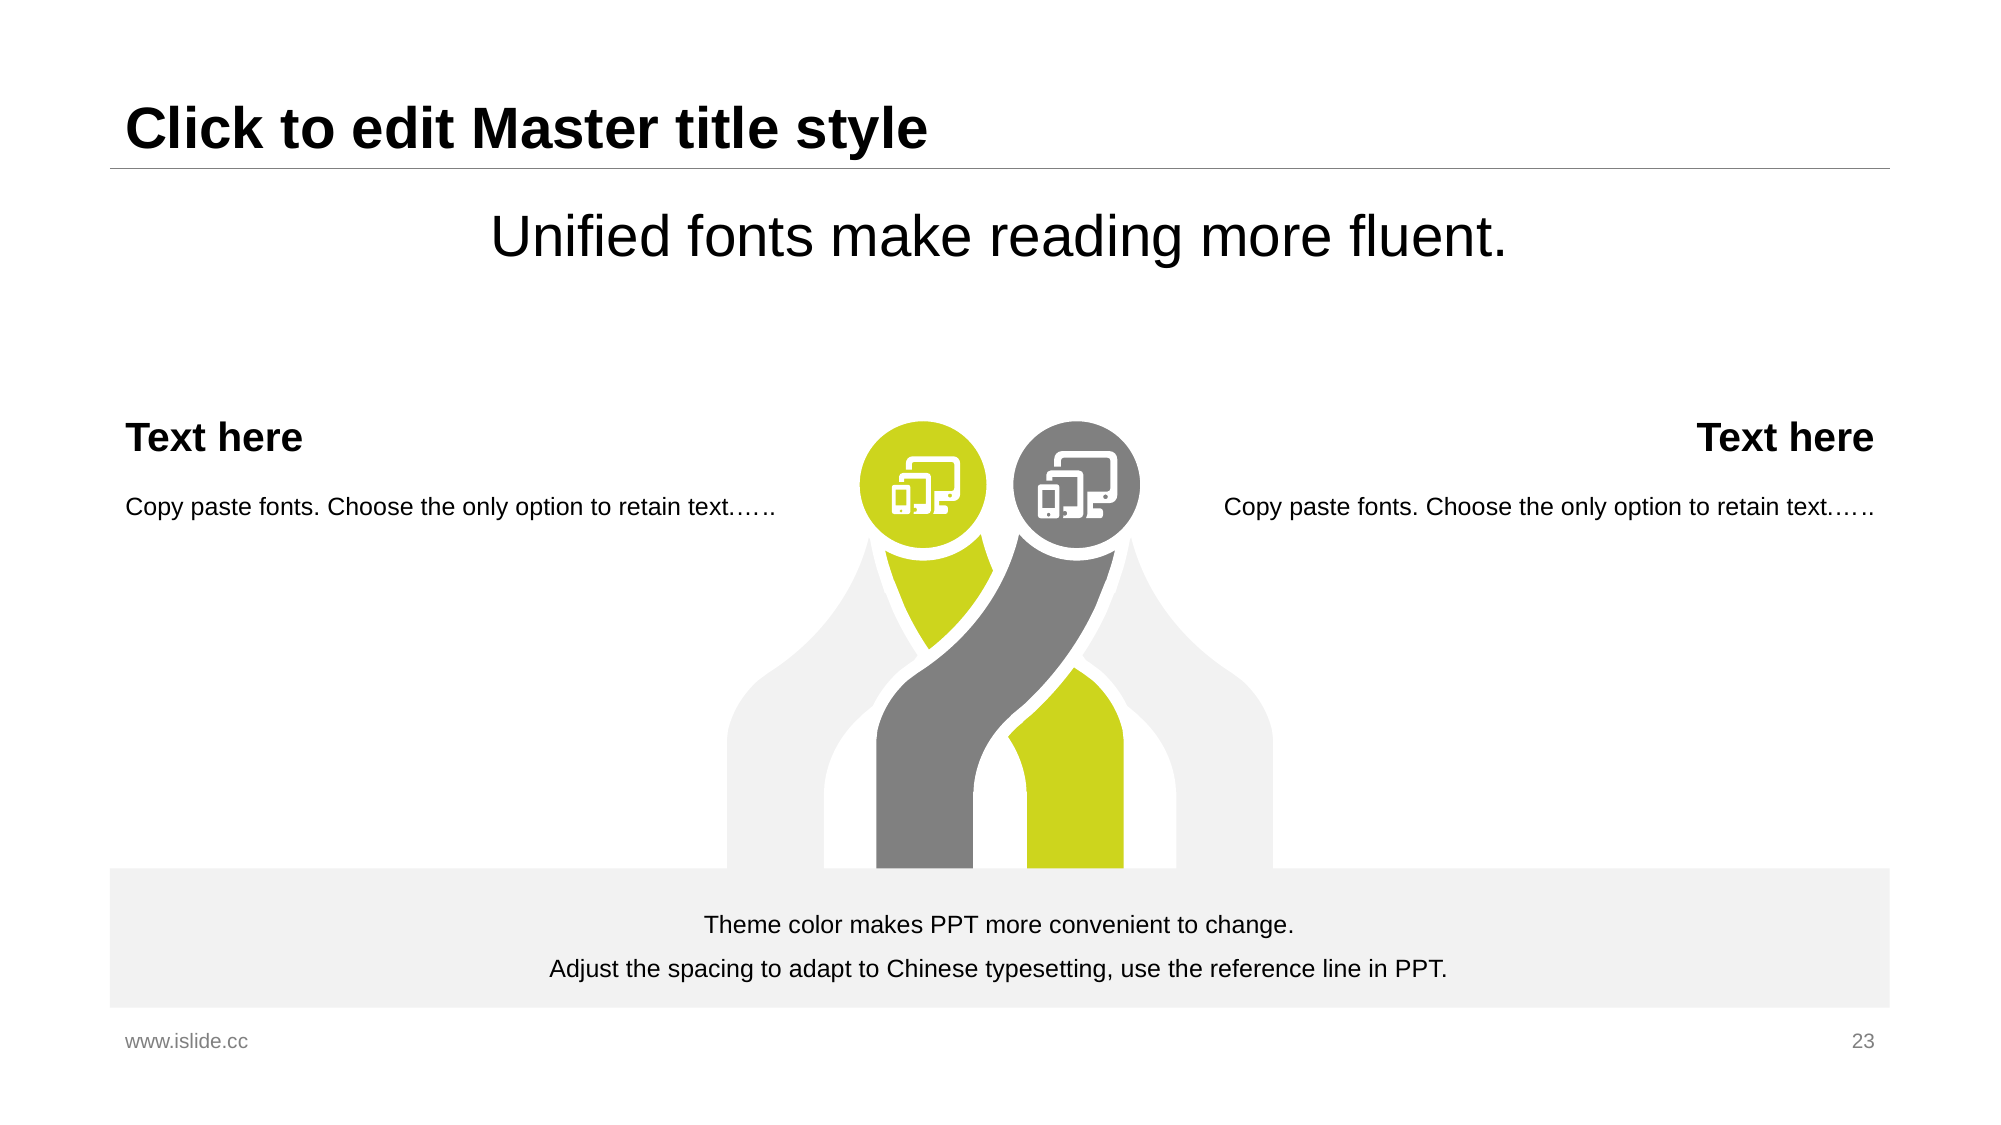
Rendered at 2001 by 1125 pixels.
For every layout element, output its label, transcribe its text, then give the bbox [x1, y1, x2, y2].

slide_number 23 [1412, 1023, 1890, 1058]
footer www.islide.cc [109, 1023, 790, 1058]
title Click to edit Master title style [109, 0, 1890, 169]
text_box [109, 185, 1890, 1008]
